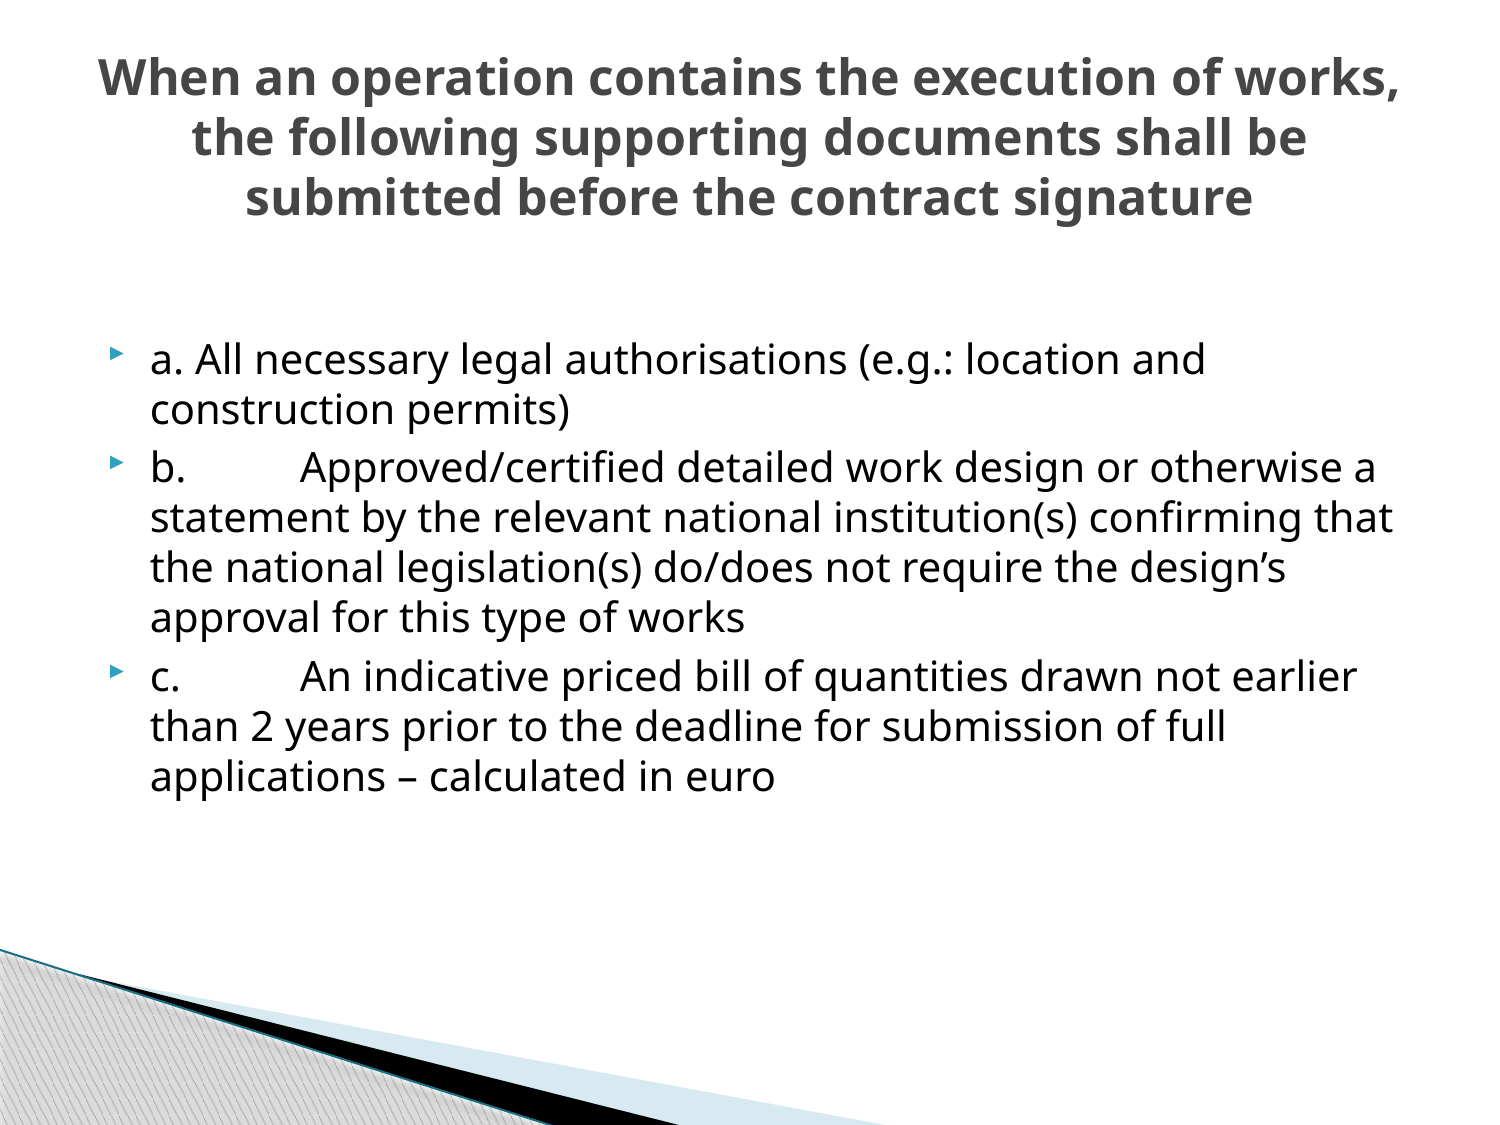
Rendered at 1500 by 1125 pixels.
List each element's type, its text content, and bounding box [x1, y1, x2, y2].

list a. All necessary legal authorisations (e.g.: location and construction permits) b. Approved/certified detailed work design or otherwise a statement by the relevant national institution(s) confirming that the national legislation(s) do/does not require the design’s approval for this type of works c. An indicative priced bill of quantities drawn not earlier than 2 years prior to the deadline for submission of full applications – calculated in euro [75, 324, 1425, 986]
title When an operation contains the execution of works, the following supporting documents shall be submitted before the contract signature [75, 45, 1425, 225]
